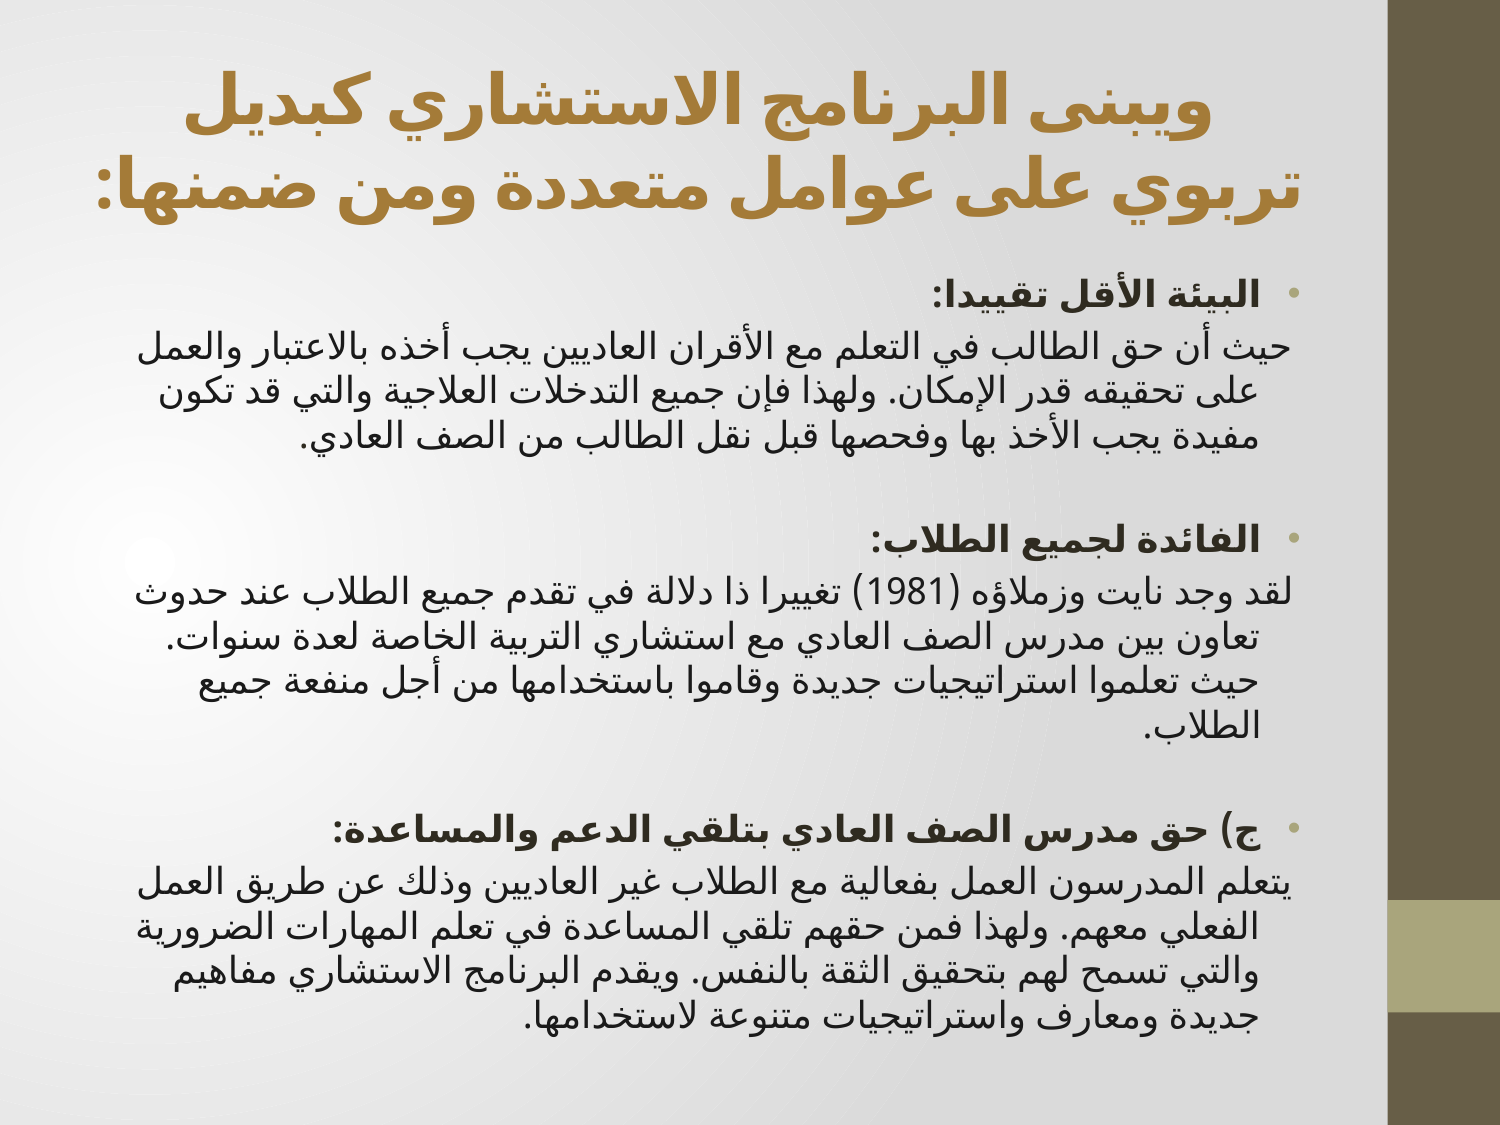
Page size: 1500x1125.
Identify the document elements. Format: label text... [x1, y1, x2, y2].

list البيئة الأقل تقييدا: حيث أن حق الطالب في التعلم مع الأقران العاديين يجب أخذه بالاعتبار والعمل على تحقيقه قدر الإمكان. ولهذا فإن جميع التدخلات العلاجية والتي قد تكون مفيدة يجب الأخذ بها وفحصها قبل نقل الطالب من الصف العادي. الفائدة لجميع الطلاب: لقد وجد نايت وزملاؤه (1981) تغييرا ذا دلالة في تقدم جميع الطلاب عند حدوث تعاون بين مدرس الصف العادي مع استشاري التربية الخاصة لعدة سنوات. حيث تعلموا استراتيجيات جديدة وقاموا باستخدامها من أجل منفعة جميع الطلاب. ج) حق مدرس الصف العادي بتلقي الدعم والمساعدة: يتعلم المدرسون العمل بفعالية مع الطلاب غير العاديين وذلك عن طريق العمل الفعلي معهم. ولهذا فمن حقهم تلقي المساعدة في تعلم المهارات الضرورية والتي تسمح لهم بتحقيق الثقة بالنفس. ويقدم البرنامج الاستشاري مفاهيم جديدة ومعارف واستراتيجيات متنوعة لاستخدامها. [75, 262, 1325, 1050]
title ويبنى البرنامج الاستشاري كبديل تربوي على عوامل متعددة ومن ضمنها: [75, 45, 1325, 233]
